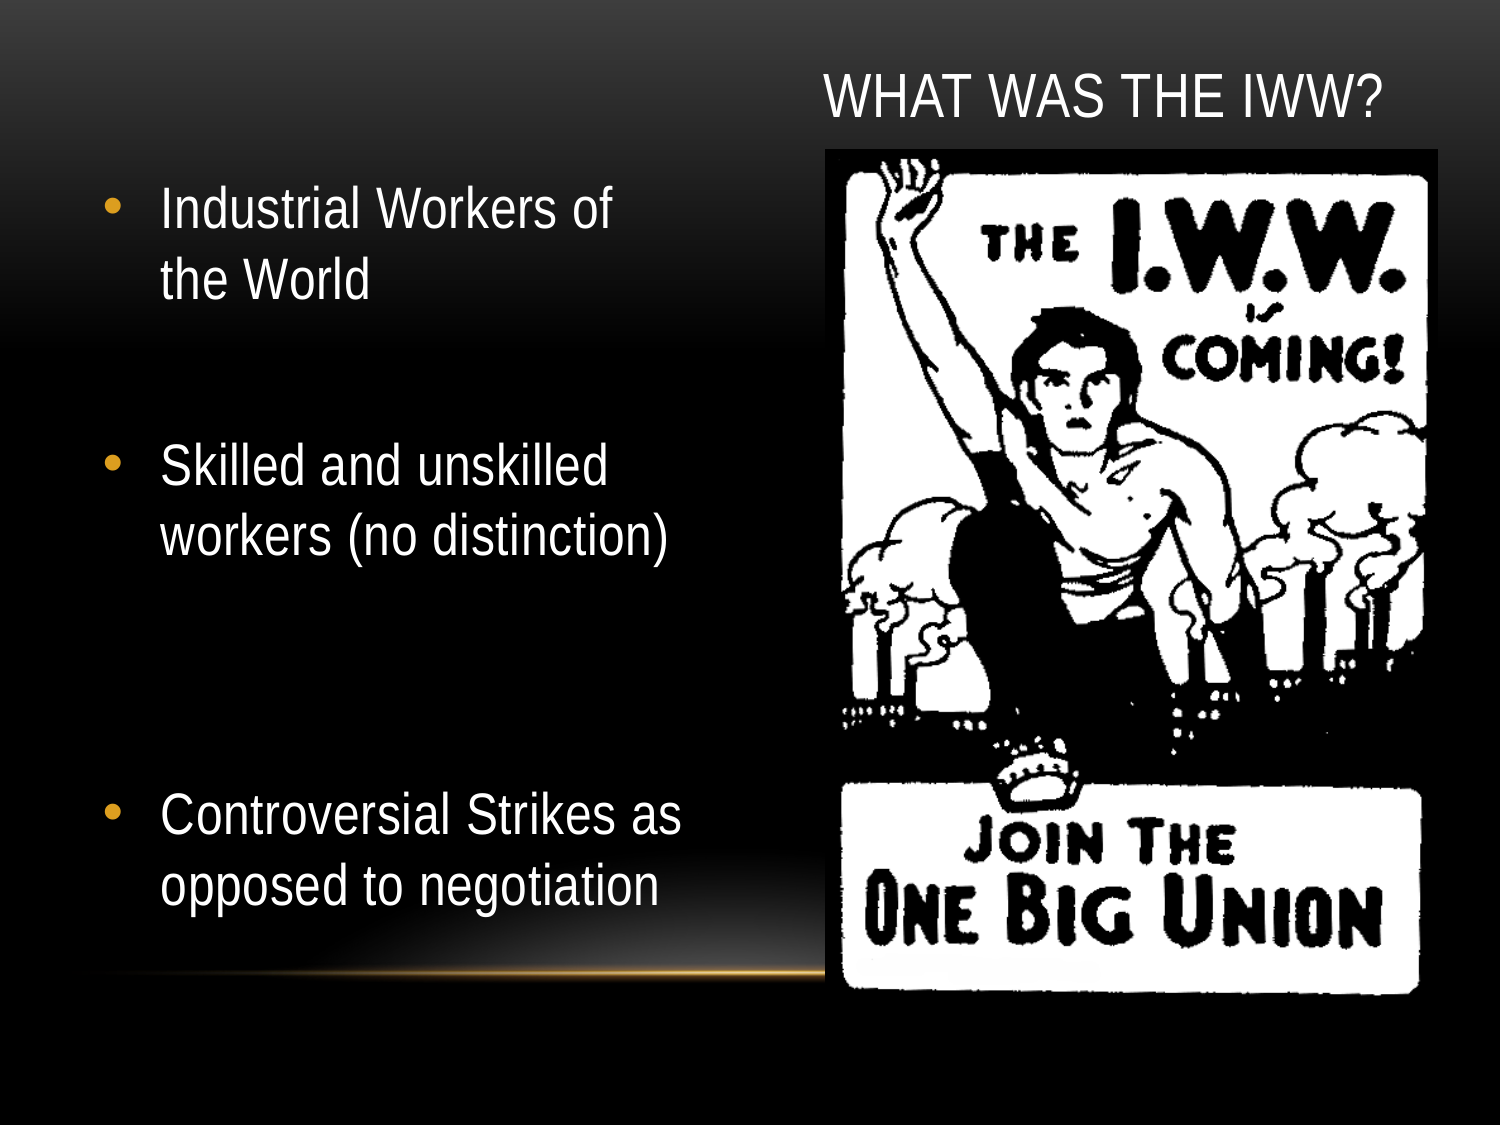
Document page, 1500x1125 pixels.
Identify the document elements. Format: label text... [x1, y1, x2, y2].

picture [0, 0, 1500, 1125]
list Industrial Workers of the World Skilled and unskilled workers (no distinction) Controversial Strikes as opposed to negotiation [87, 162, 713, 938]
title What Was the IWW? [99, 0, 1400, 138]
